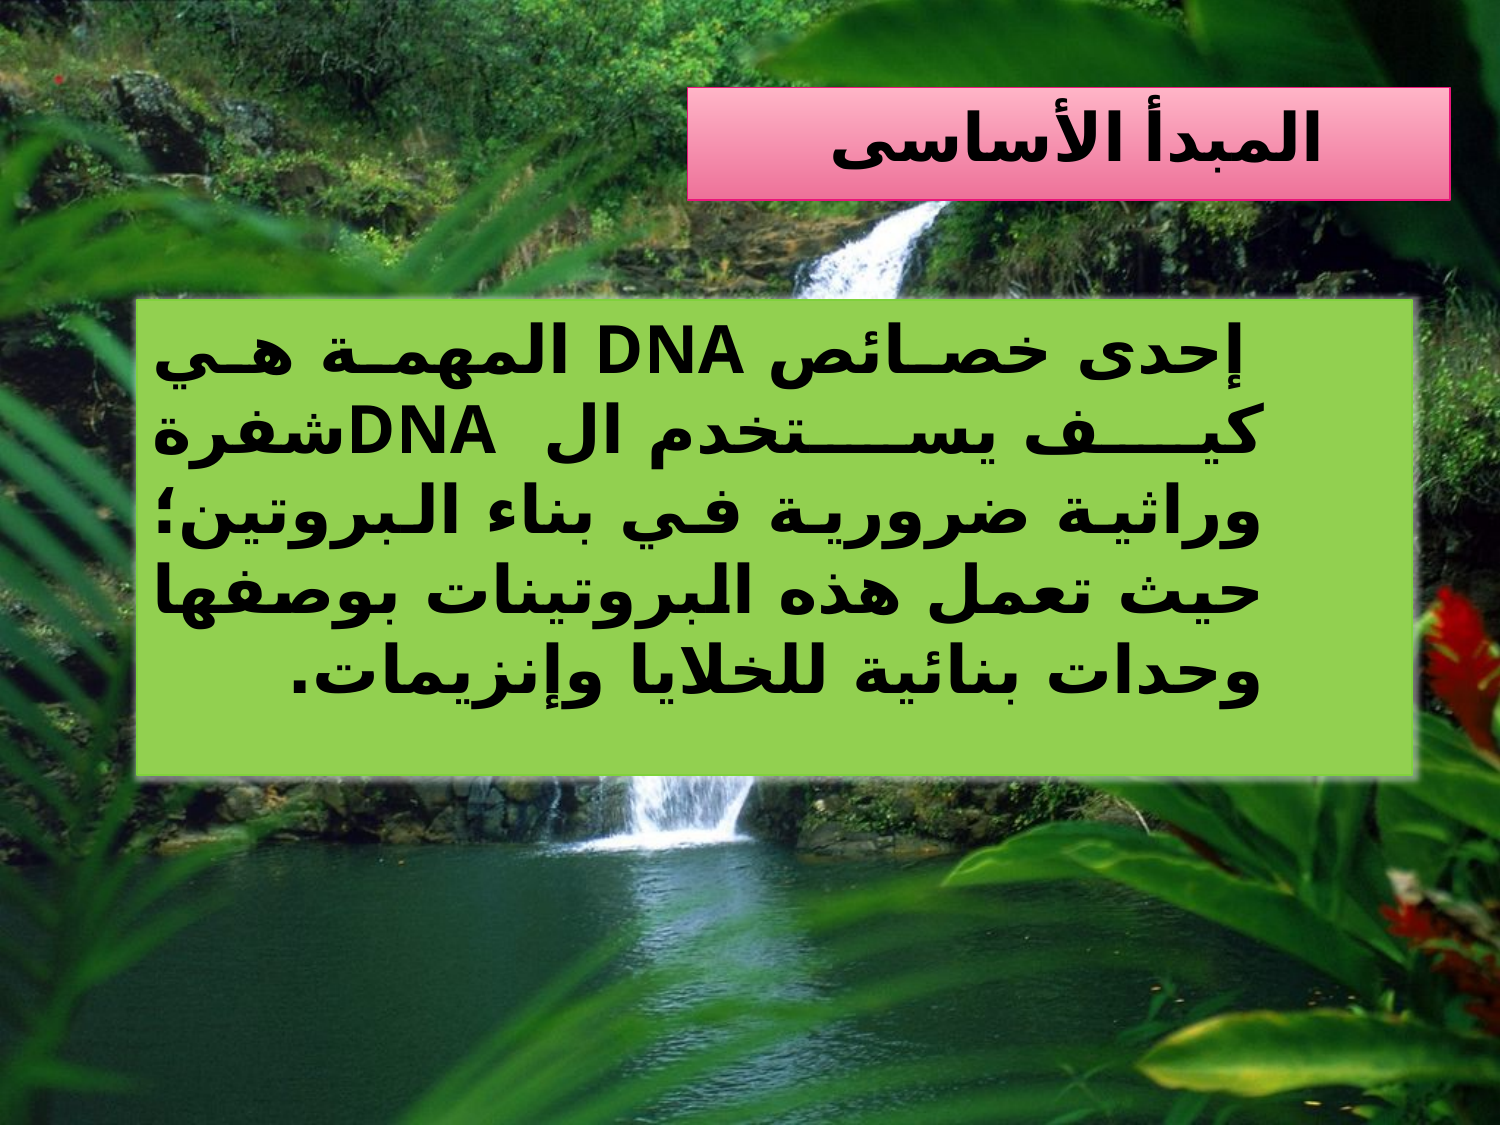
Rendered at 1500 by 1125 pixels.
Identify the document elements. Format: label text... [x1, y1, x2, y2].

picture [0, 0, 1500, 1125]
text_box إحدى خصائص DNA المهمة هي كيف يستخدم ال DNAشفرة وراثية ضرورية في بناء البروتين؛ حيث تعمل هذه البروتينات بوصفها وحدات بنائية للخلايا وإنزيمات. [136, 299, 1413, 776]
title المبدأ الأساسى [687, 87, 1451, 201]
